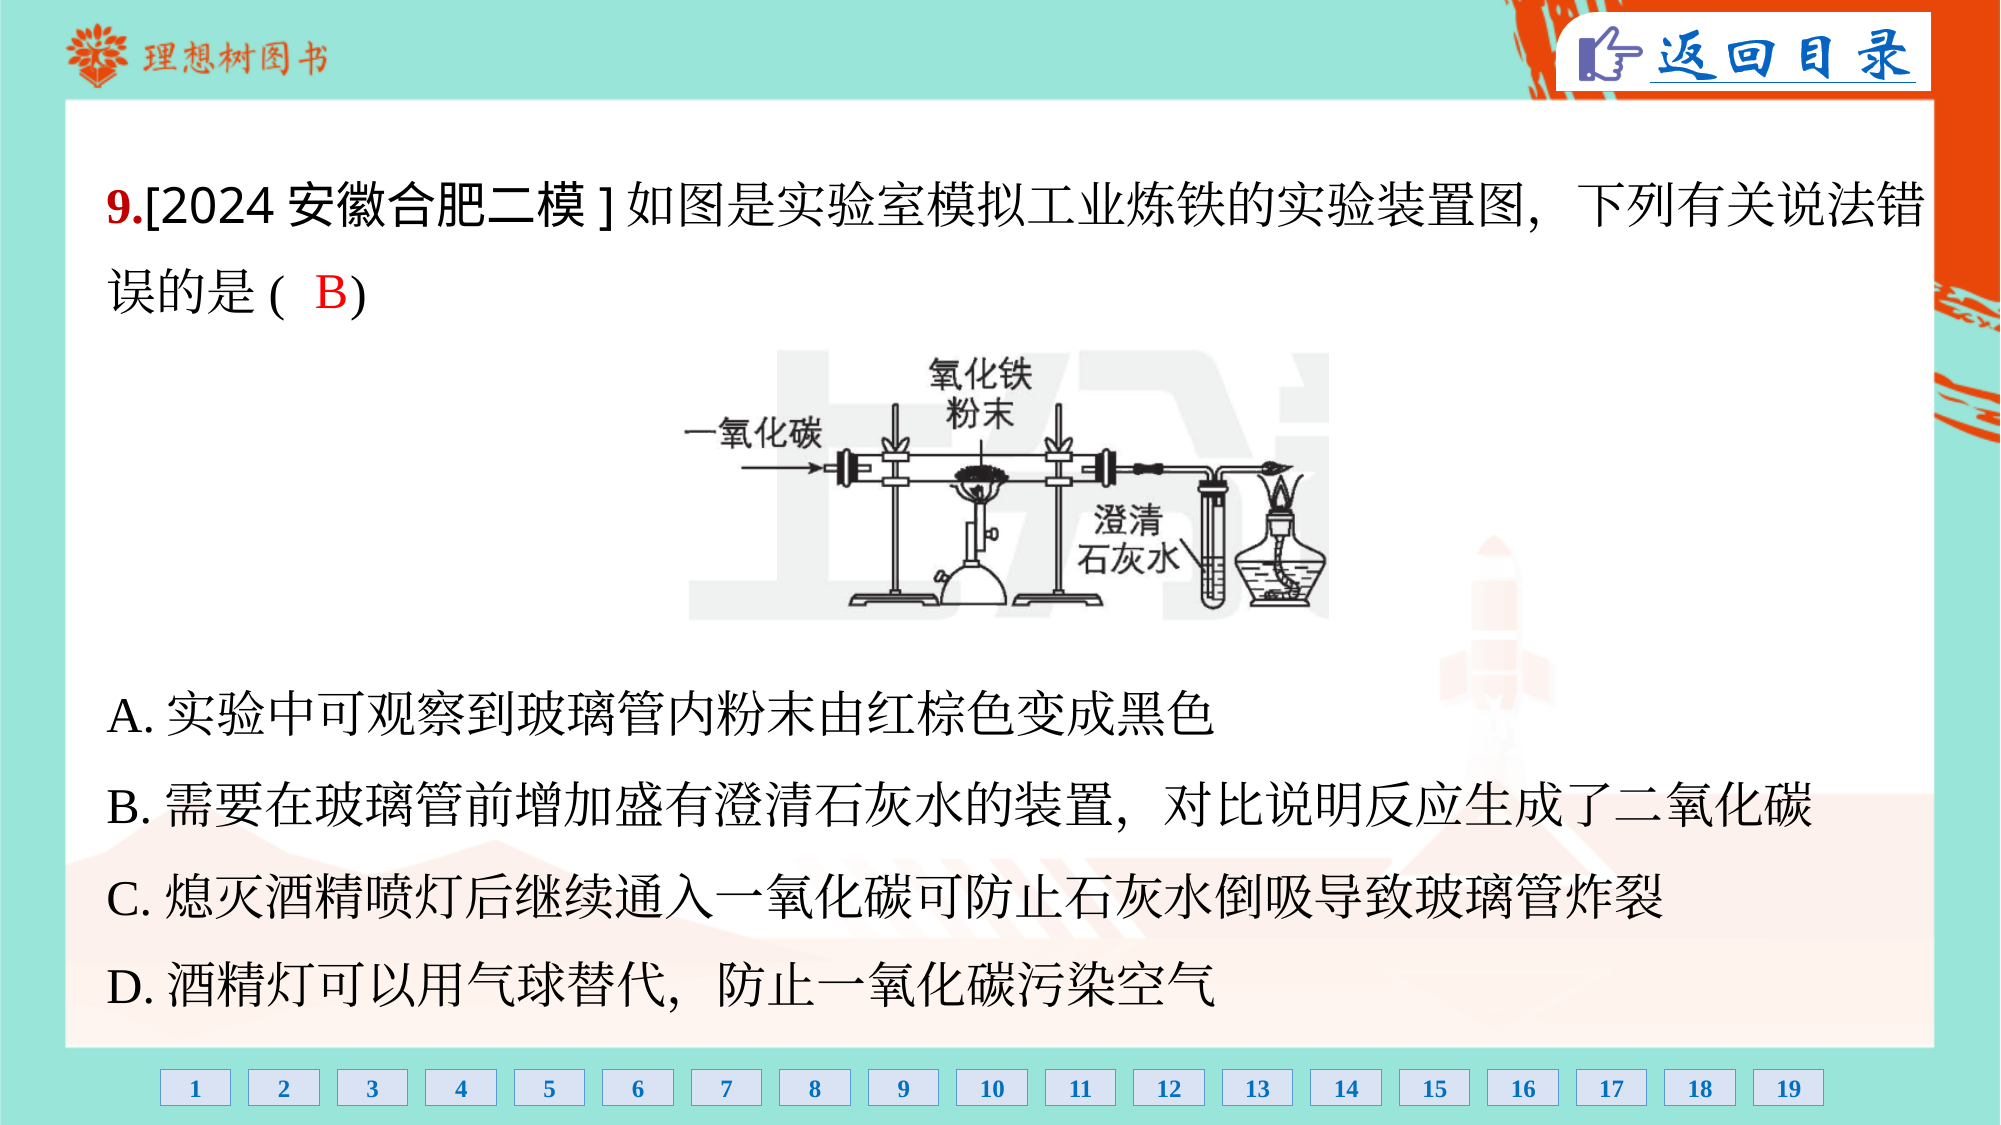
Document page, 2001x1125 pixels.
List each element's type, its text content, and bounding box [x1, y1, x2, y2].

picture [0, 0, 2000, 1125]
text_box A.实验中可观察到玻璃管内粉末由红棕色变成黑色 B.需要在玻璃管前增加盛有澄清石灰水的装置，对比说明反应生成了二氧化碳 C.熄灭酒精喷灯后继续通入一氧化碳可防止石灰水倒吸导致玻璃管炸裂 D.酒精灯可以用气球替代，防止一氧化碳污染空气 [106, 650, 1895, 1004]
text_box B [296, 231, 367, 310]
text_box 9.[2024安徽合肥二模]如图是实验室模拟工业炼铁的实验装置图，下列有关说法错 误的是( ) [106, 141, 1895, 312]
